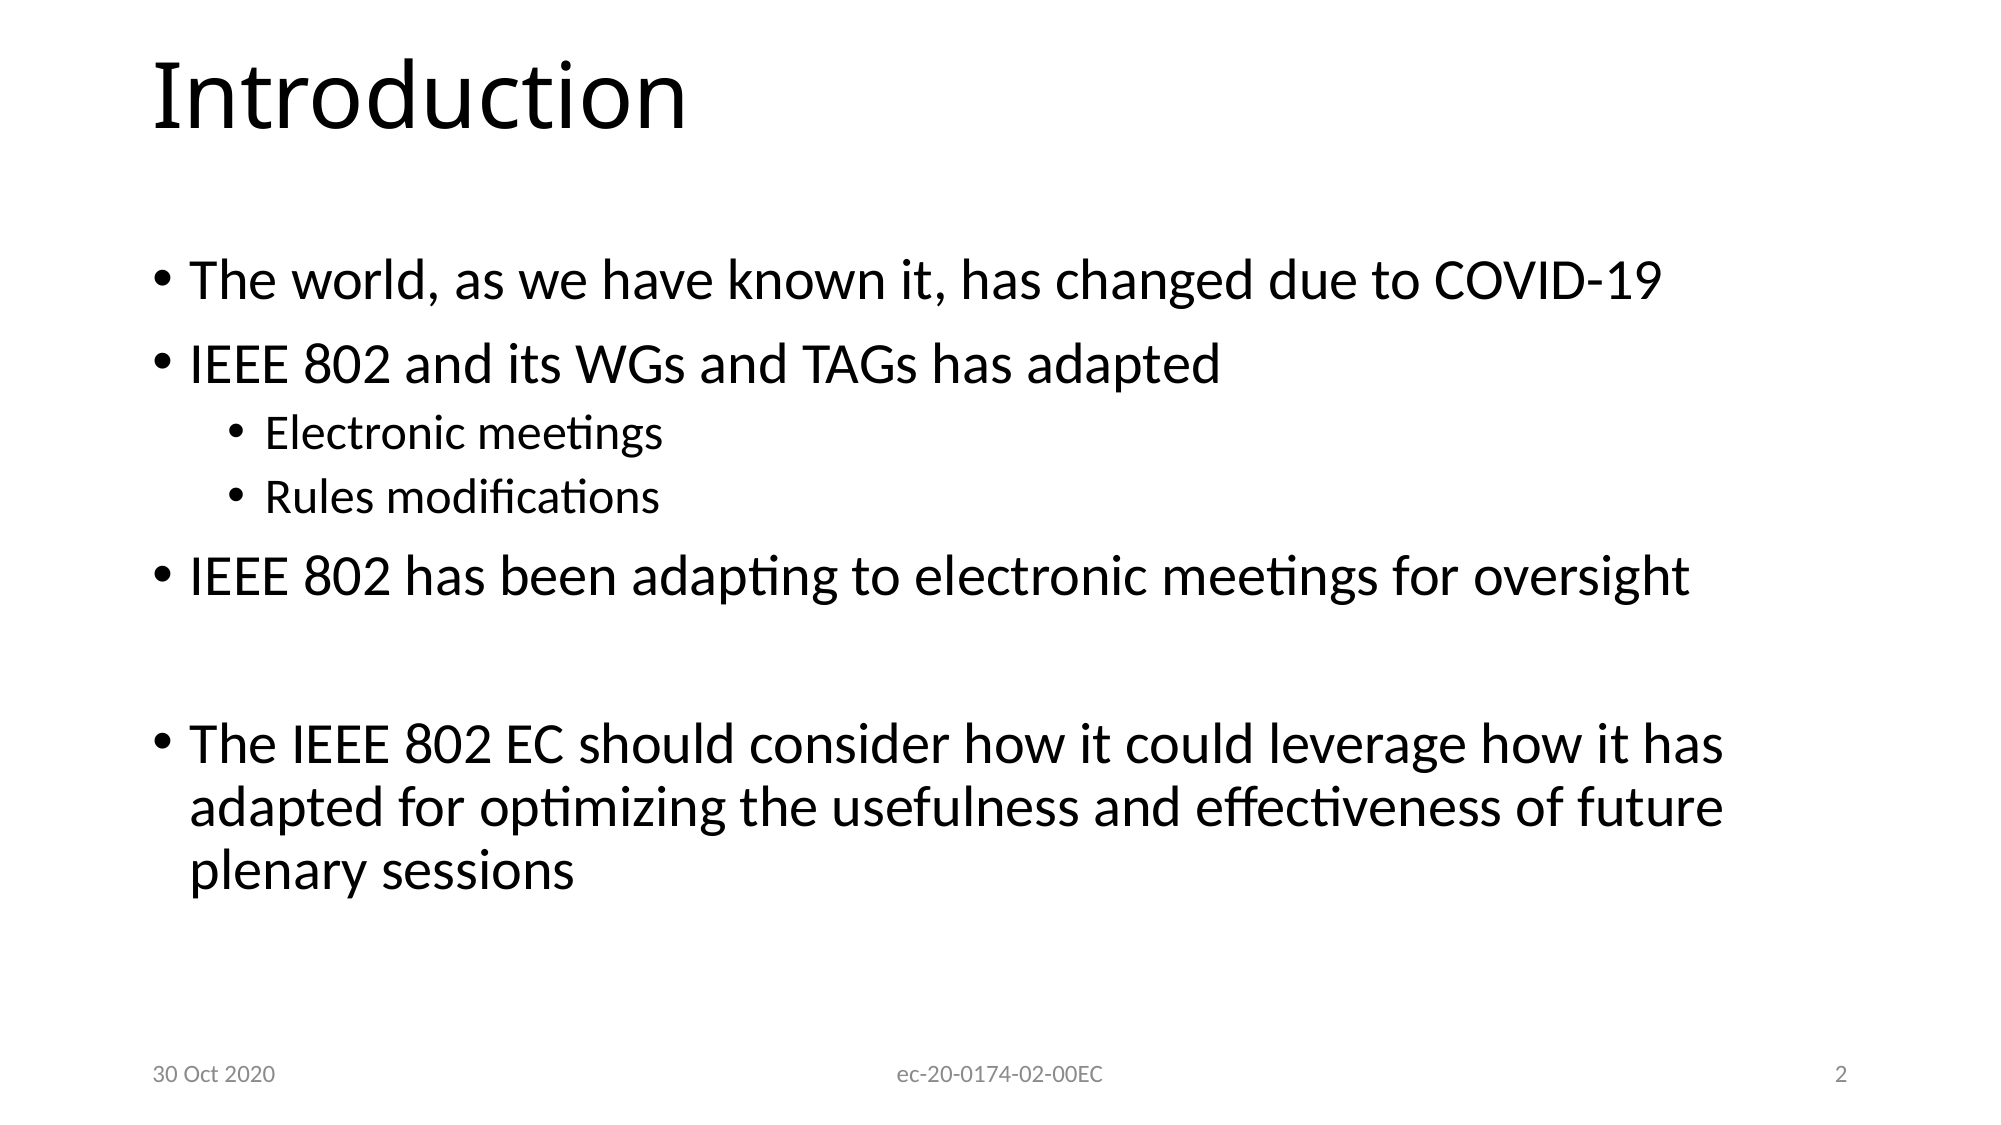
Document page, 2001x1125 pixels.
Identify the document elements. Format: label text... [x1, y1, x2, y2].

list The world, as we have known it, has changed due to COVID-19 IEEE 802 and its WGs and TAGs has adapted Electronic meetings Rules modifications IEEE 802 has been adapting to electronic meetings for oversight The IEEE 802 EC should consider how it could leverage how it has adapted for optimizing the usefulness and effectiveness of future plenary sessions [137, 241, 1863, 1014]
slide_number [137, 1042, 588, 1103]
title Introduction [137, 7, 1863, 192]
slide_number 2 [1412, 1042, 1863, 1103]
footer ec-20-0174-02-00EC [662, 1042, 1338, 1103]
